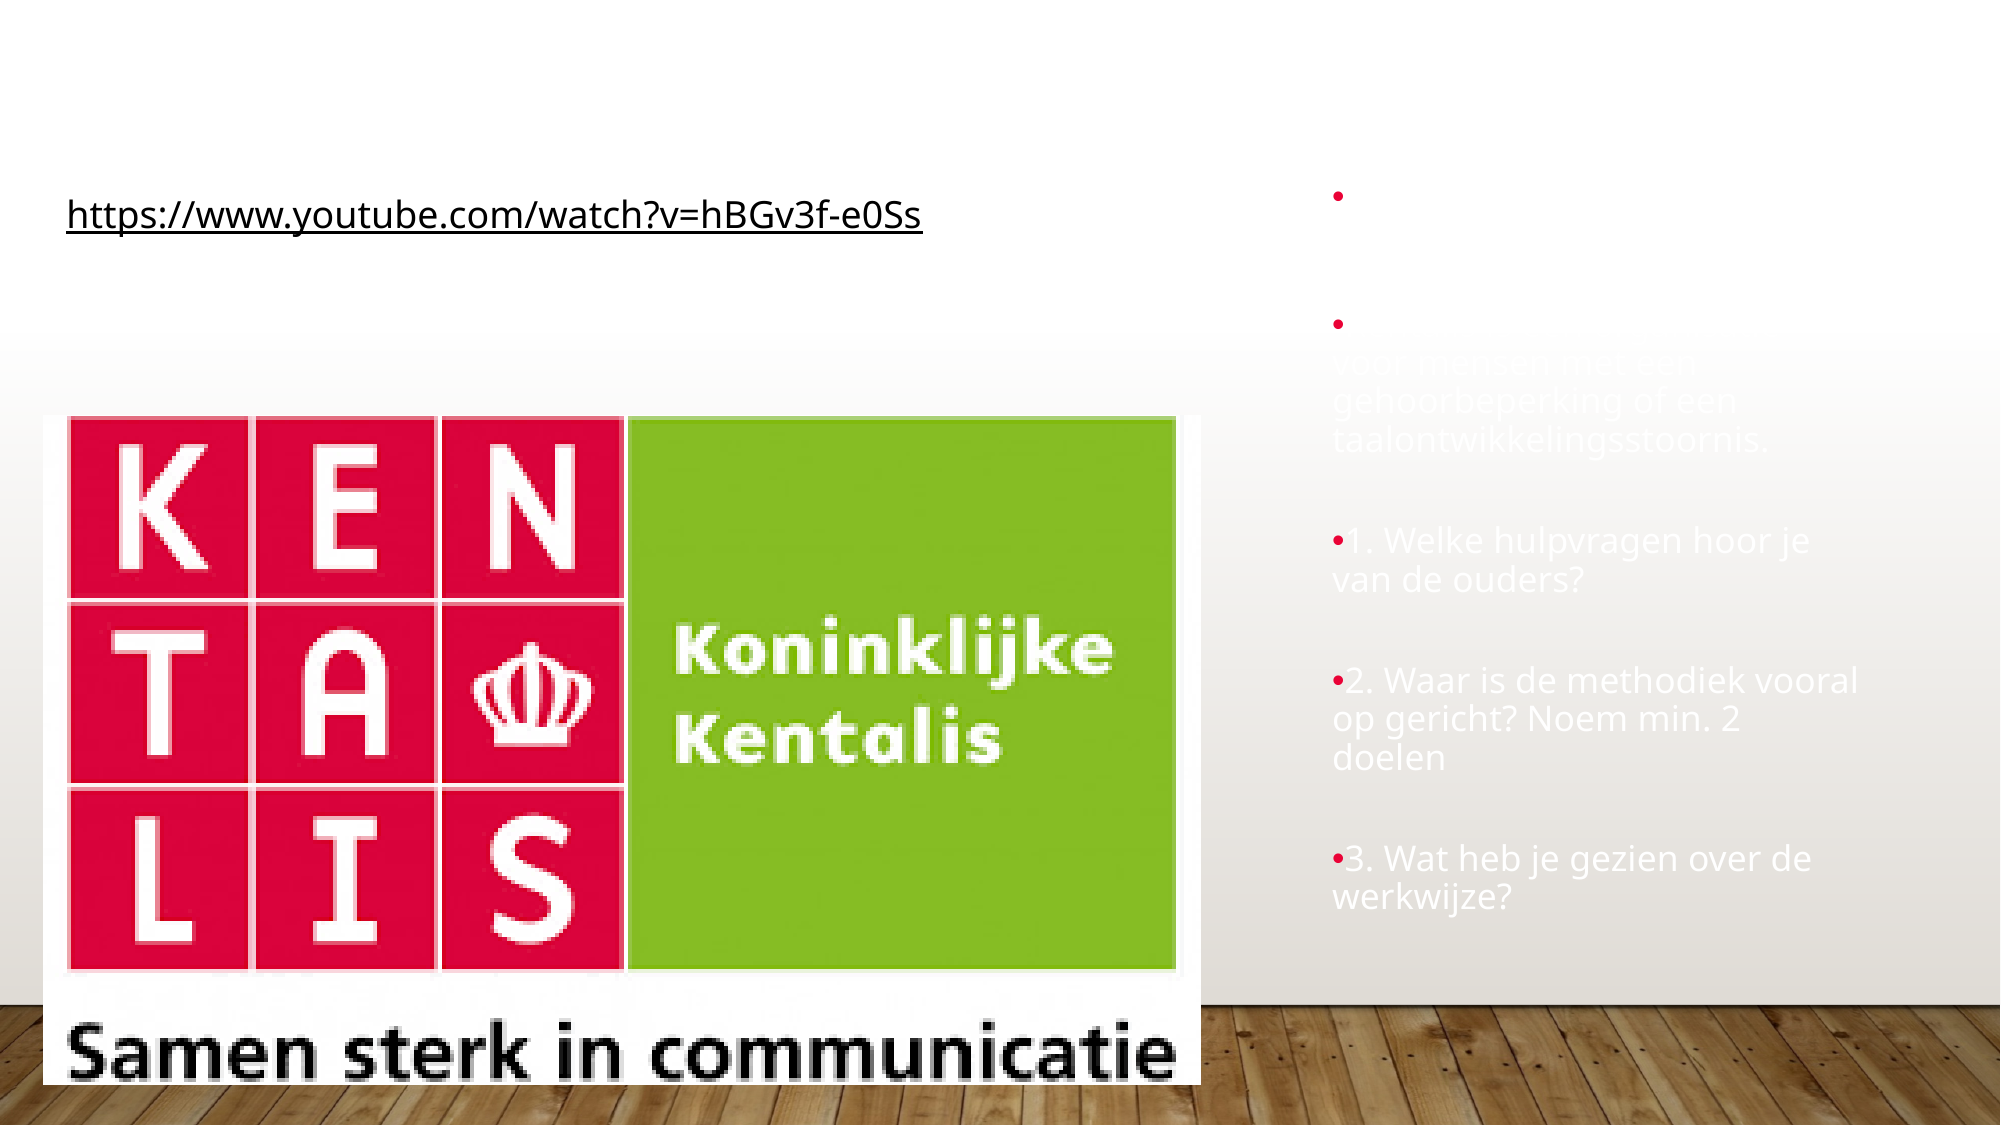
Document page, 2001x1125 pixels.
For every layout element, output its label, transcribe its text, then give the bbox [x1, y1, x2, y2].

text_box https://www.youtube.com/watch?v=hBGv3f-e0Ss [51, 183, 938, 250]
text_box Kijk eens naar het volgende filmpje van de Vroegbehandeling van Kentalis. Kentalis is een organisatie voor mensen met een gehoorbeperking of een taalontwikkelingsstoornis. 1. Welke hulpvragen hoor je van de ouders? 2. Waar is de methodiek vooral op gericht? Noem min. 2 doelen 3. Wat heb je gezien over de werkwijze? [1317, 150, 1879, 947]
picture [0, 415, 2000, 1125]
